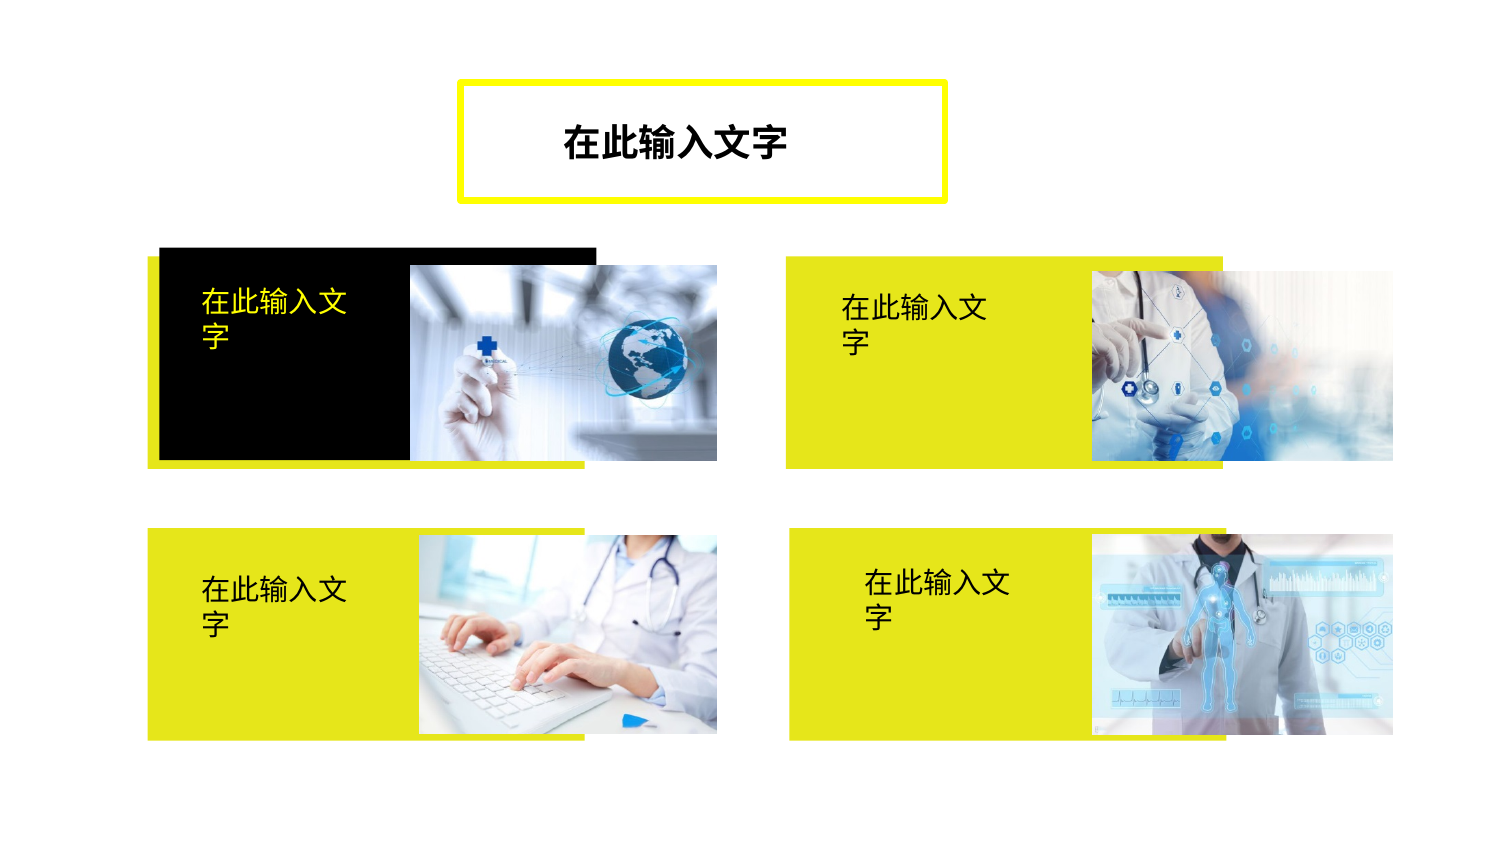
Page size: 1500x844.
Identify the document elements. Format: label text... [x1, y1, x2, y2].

text_box 在此输入文字 [186, 563, 364, 649]
text_box [145, 254, 587, 471]
text_box 在此输入文字 [827, 282, 1005, 367]
text_box [145, 526, 587, 743]
text_box 在此输入文字 [549, 111, 845, 171]
text_box [787, 526, 1228, 743]
picture [418, 535, 717, 734]
text_box 在此输入文字 [186, 275, 364, 361]
text_box [157, 245, 598, 462]
picture [1092, 271, 1393, 461]
text_box 在此输入文字 [850, 556, 1028, 642]
text_box [459, 80, 947, 203]
picture [1092, 534, 1393, 735]
picture [409, 265, 717, 461]
text_box [784, 254, 1225, 471]
